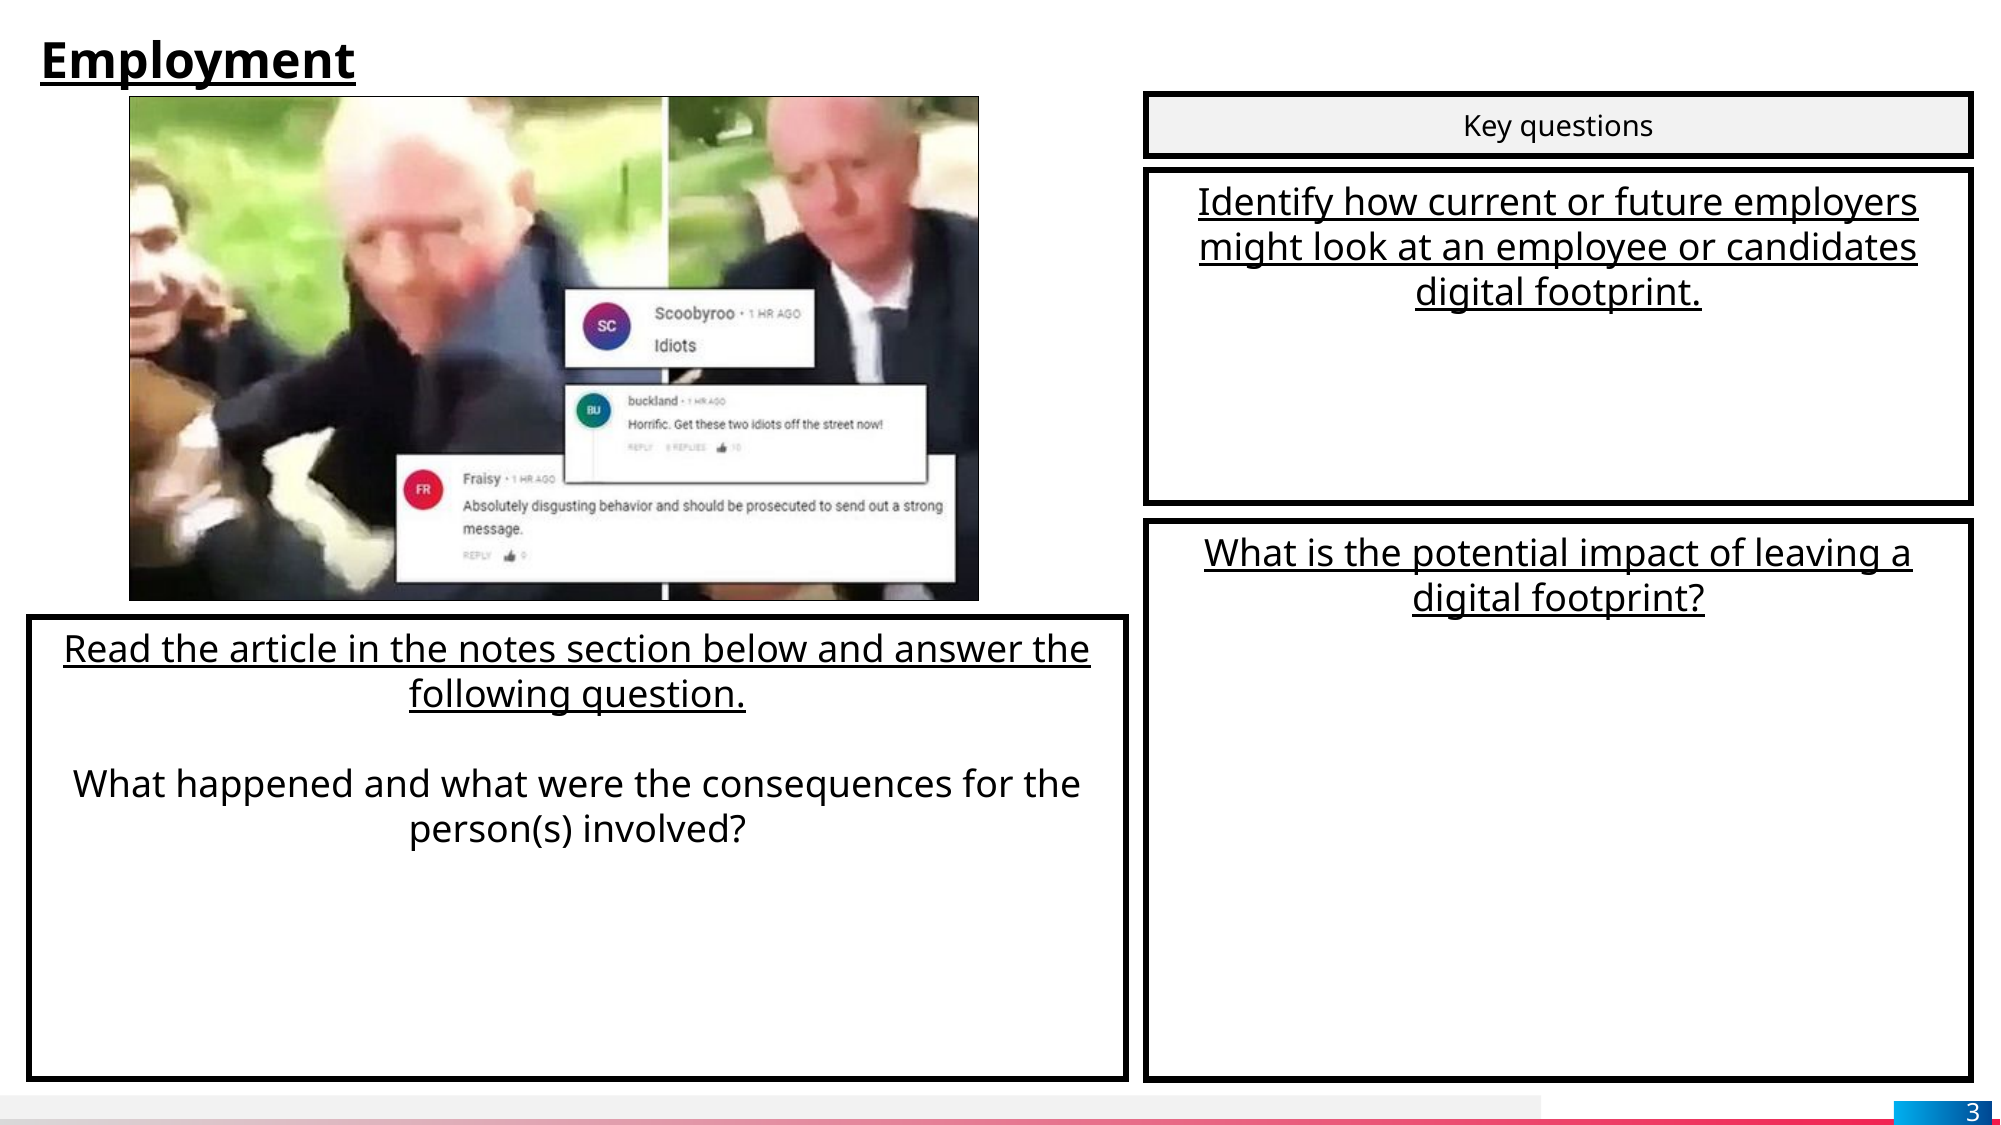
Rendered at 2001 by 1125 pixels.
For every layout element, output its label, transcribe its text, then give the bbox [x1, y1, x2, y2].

text_box Key questions [1145, 93, 1972, 157]
text_box Read the article in the notes section below and answer the following question. What happened and what were the consequences for the person(s) involved? [28, 616, 1127, 1080]
text_box Identify how current or future employers might look at an employee or candidates digital footprint. [1145, 169, 1972, 504]
slide_number 3 [1893, 1101, 1992, 1125]
text_box Employment [25, 21, 2000, 96]
text_box What is the potential impact of leaving a digital footprint? [1145, 520, 1972, 1080]
picture [129, 96, 979, 601]
